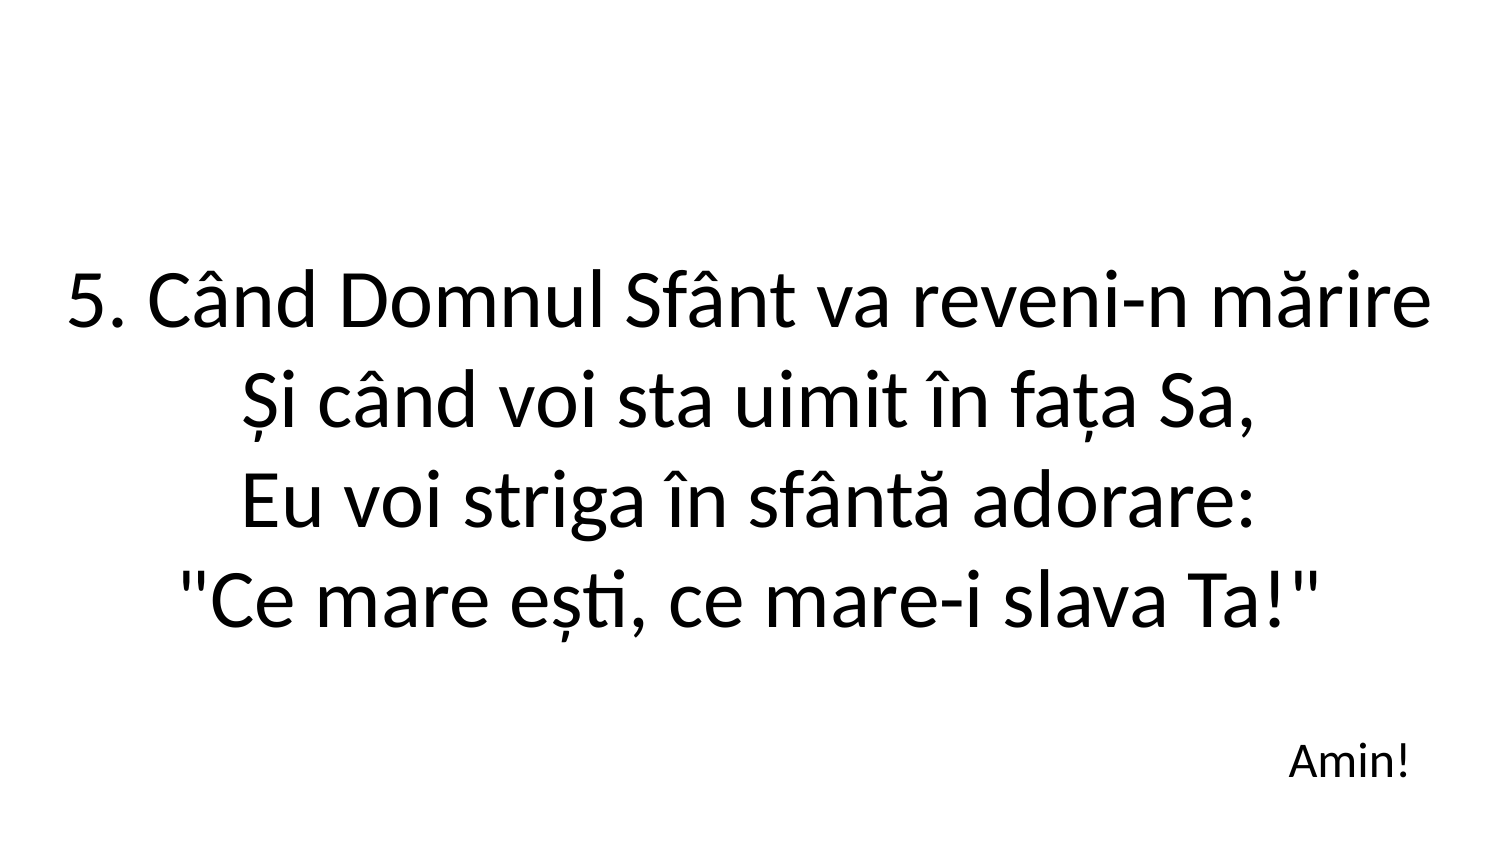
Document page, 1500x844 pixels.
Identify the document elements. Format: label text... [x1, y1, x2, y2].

text_box Amin! [1273, 674, 1427, 795]
text_box 5. Când Domnul Sfânt va reveni-n mărire Și când voi sta uimit în fața Sa, Eu voi striga în sfântă adorare: "Ce mare ești, ce mare-i slava Ta!" [50, 192, 1450, 652]
